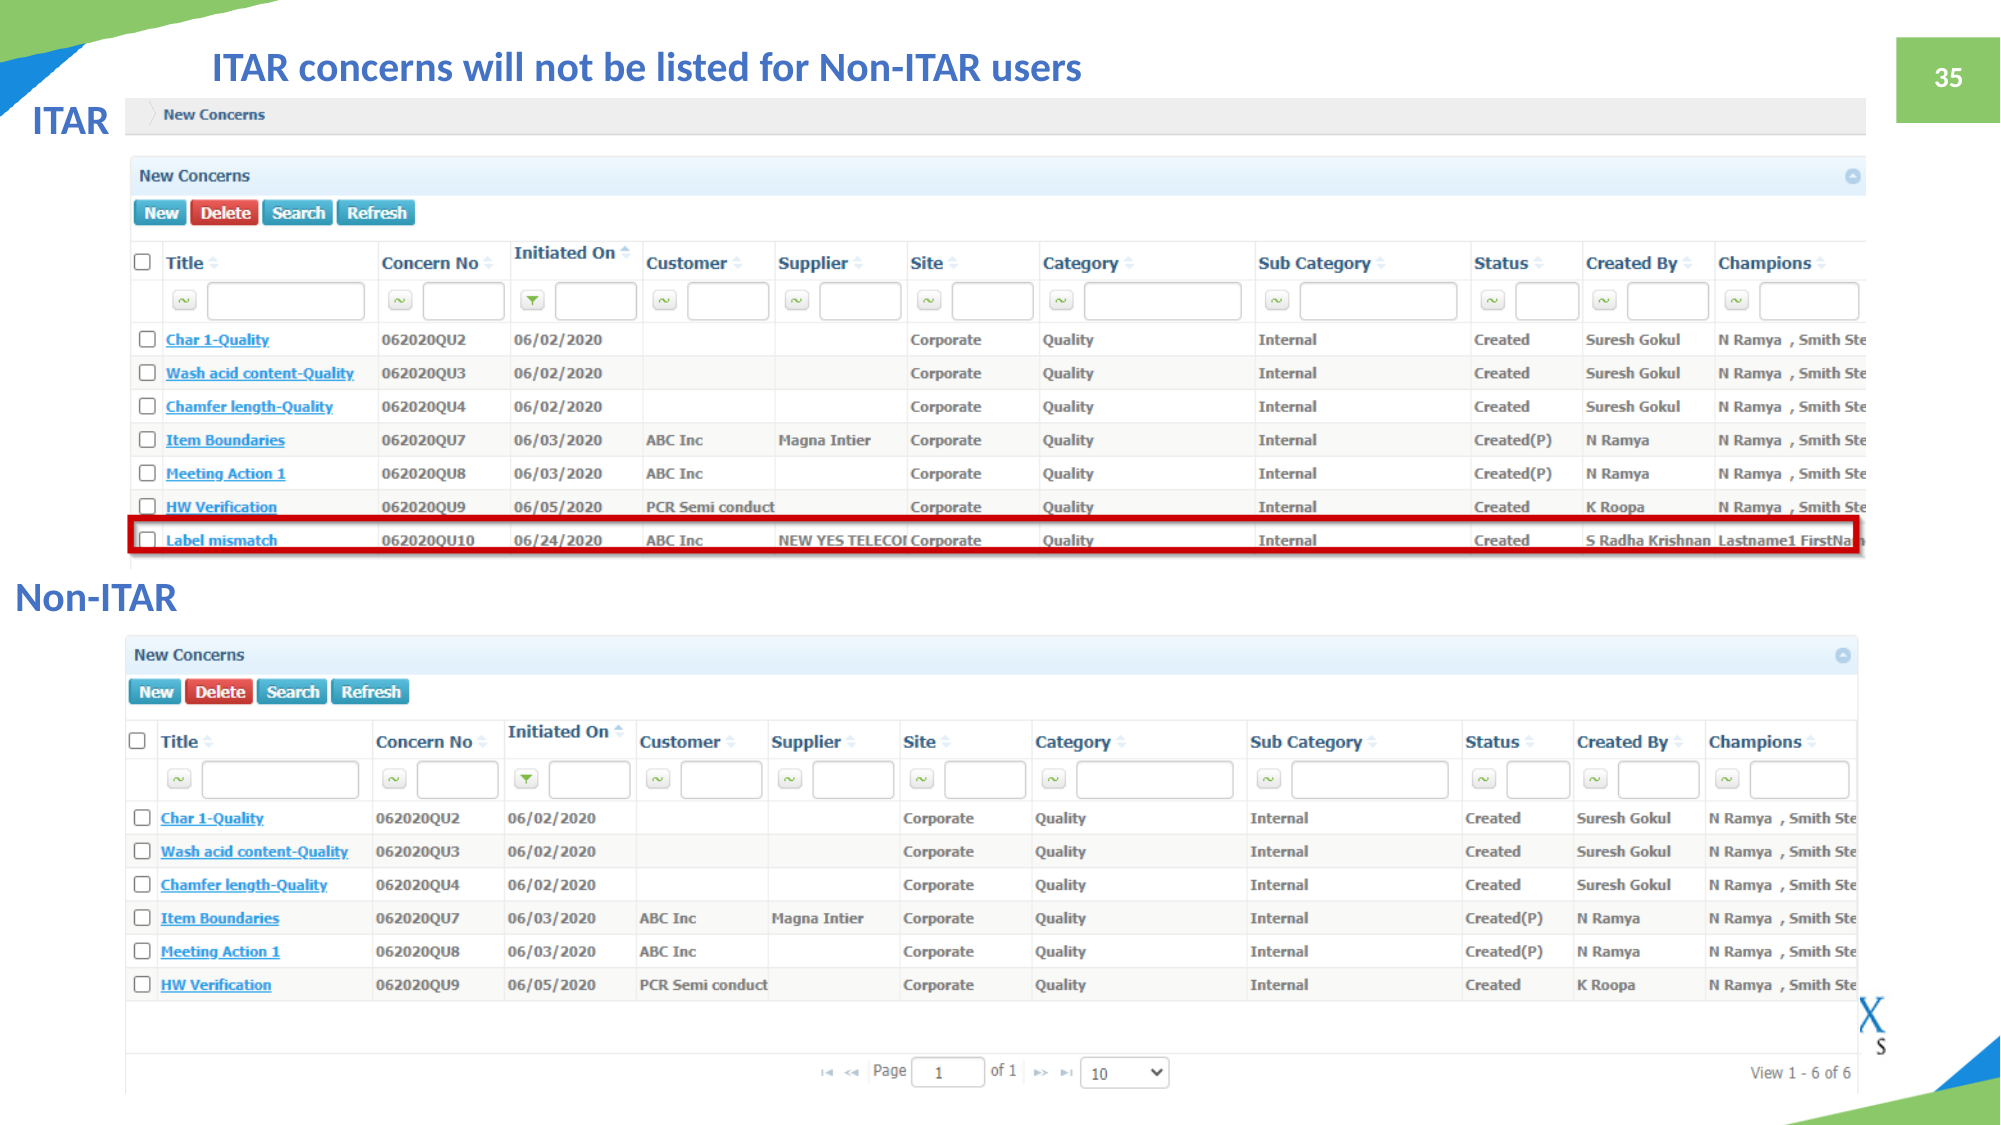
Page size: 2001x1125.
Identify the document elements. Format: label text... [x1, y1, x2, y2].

text_box ITAR concerns will not be listed for Non-ITAR users [196, 37, 1104, 98]
text_box Non-ITAR [0, 567, 194, 628]
picture [0, 0, 1866, 569]
picture [125, 630, 2001, 1125]
slide_number 35 [1919, 46, 2000, 106]
text_box ITAR [17, 90, 126, 151]
